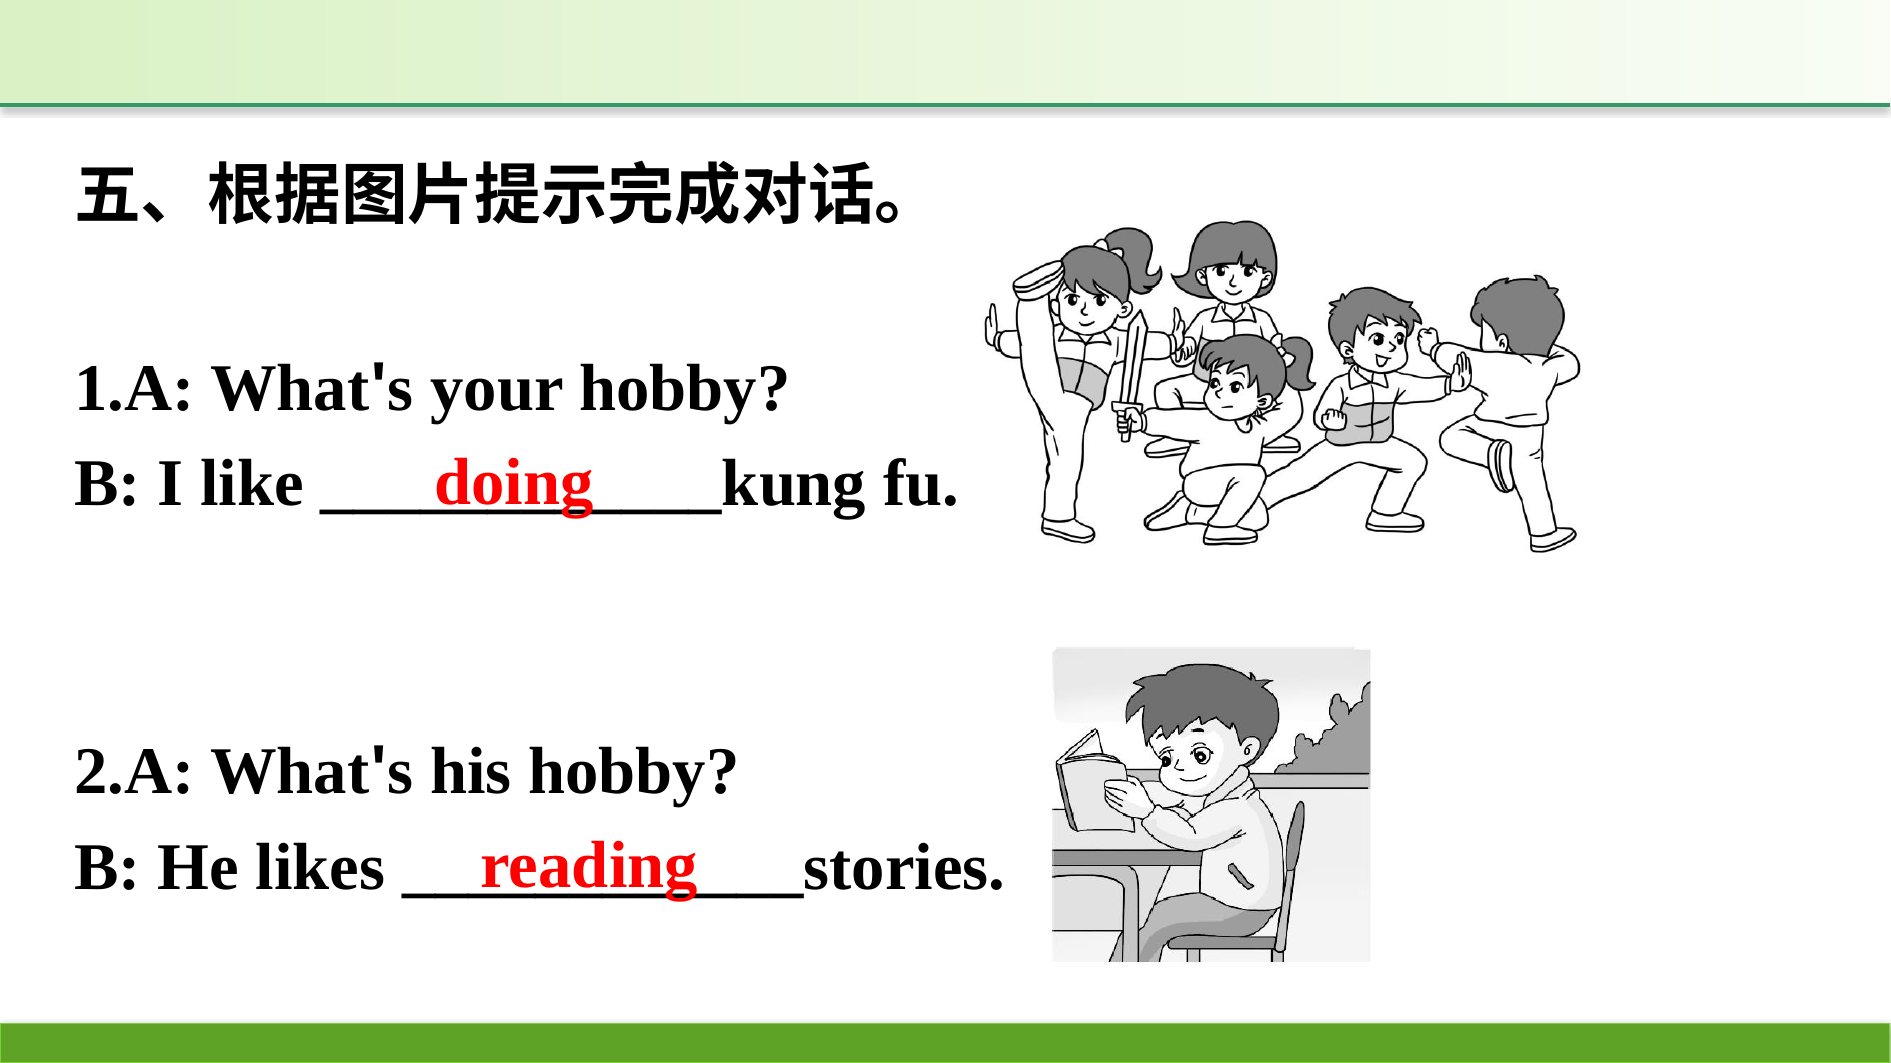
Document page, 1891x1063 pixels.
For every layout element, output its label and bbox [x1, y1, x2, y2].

text_box [59, 127, 1833, 968]
picture [980, 212, 1584, 553]
